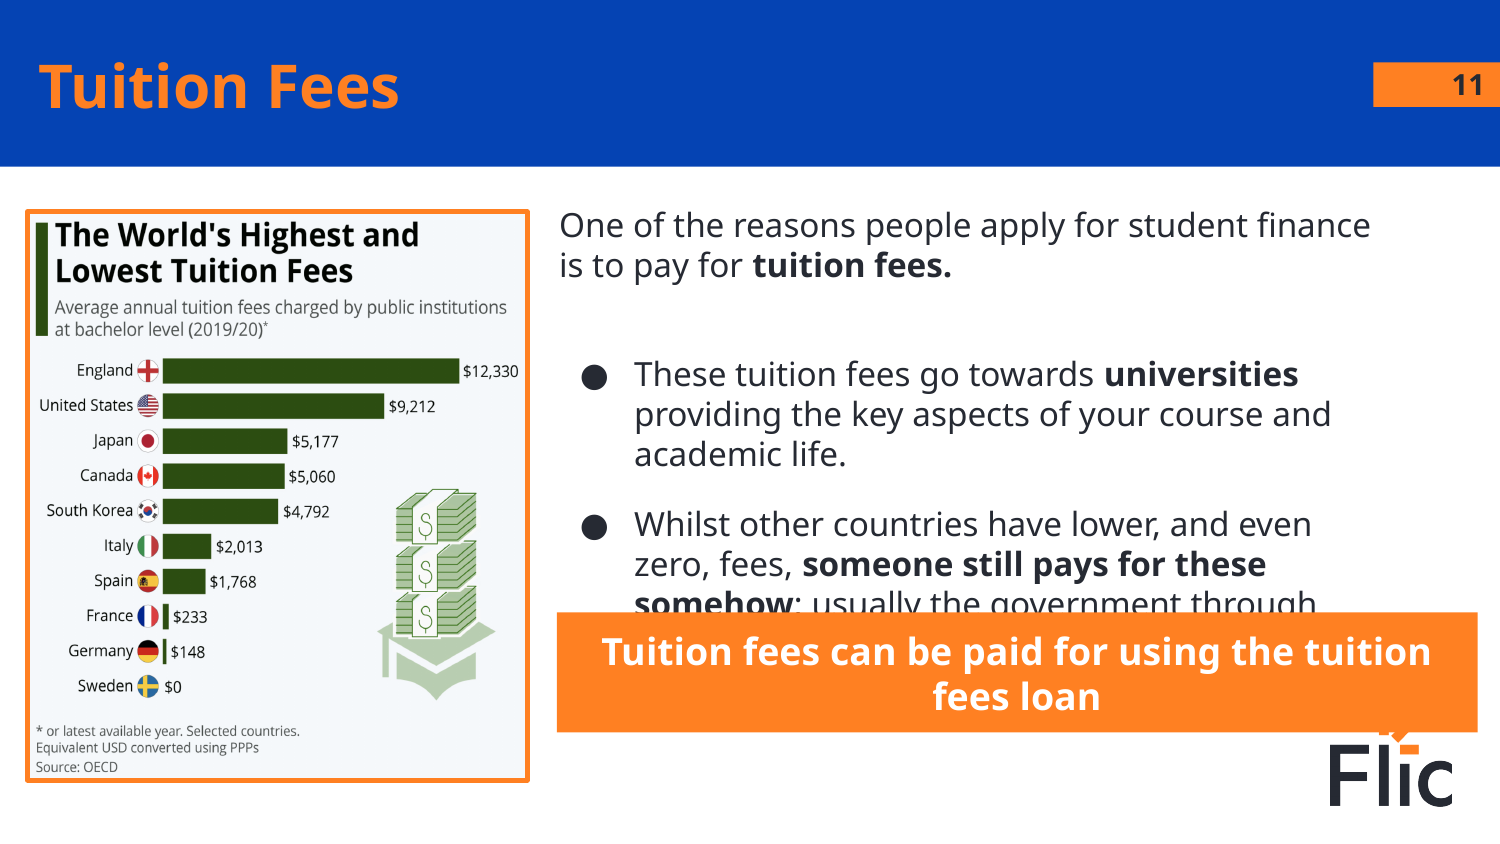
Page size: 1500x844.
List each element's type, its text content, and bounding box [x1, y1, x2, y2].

picture [29, 213, 526, 779]
text_box [81, 188, 544, 293]
picture [1330, 733, 1452, 807]
slide_number 11 [1373, 58, 1500, 110]
text_box One of the reasons people apply for student finance is to pay for tuition fees. These tuition fees go towards universities providing the key aspects of your course and academic life. Whilst other countries have lower, and even zero, fees, someone still pays for these somehow; usually the government through taxes. [544, 188, 1412, 738]
title Tuition Fees [23, 41, 959, 127]
text_box Tuition fees can be paid for using the tuition fees loan [556, 612, 1478, 733]
